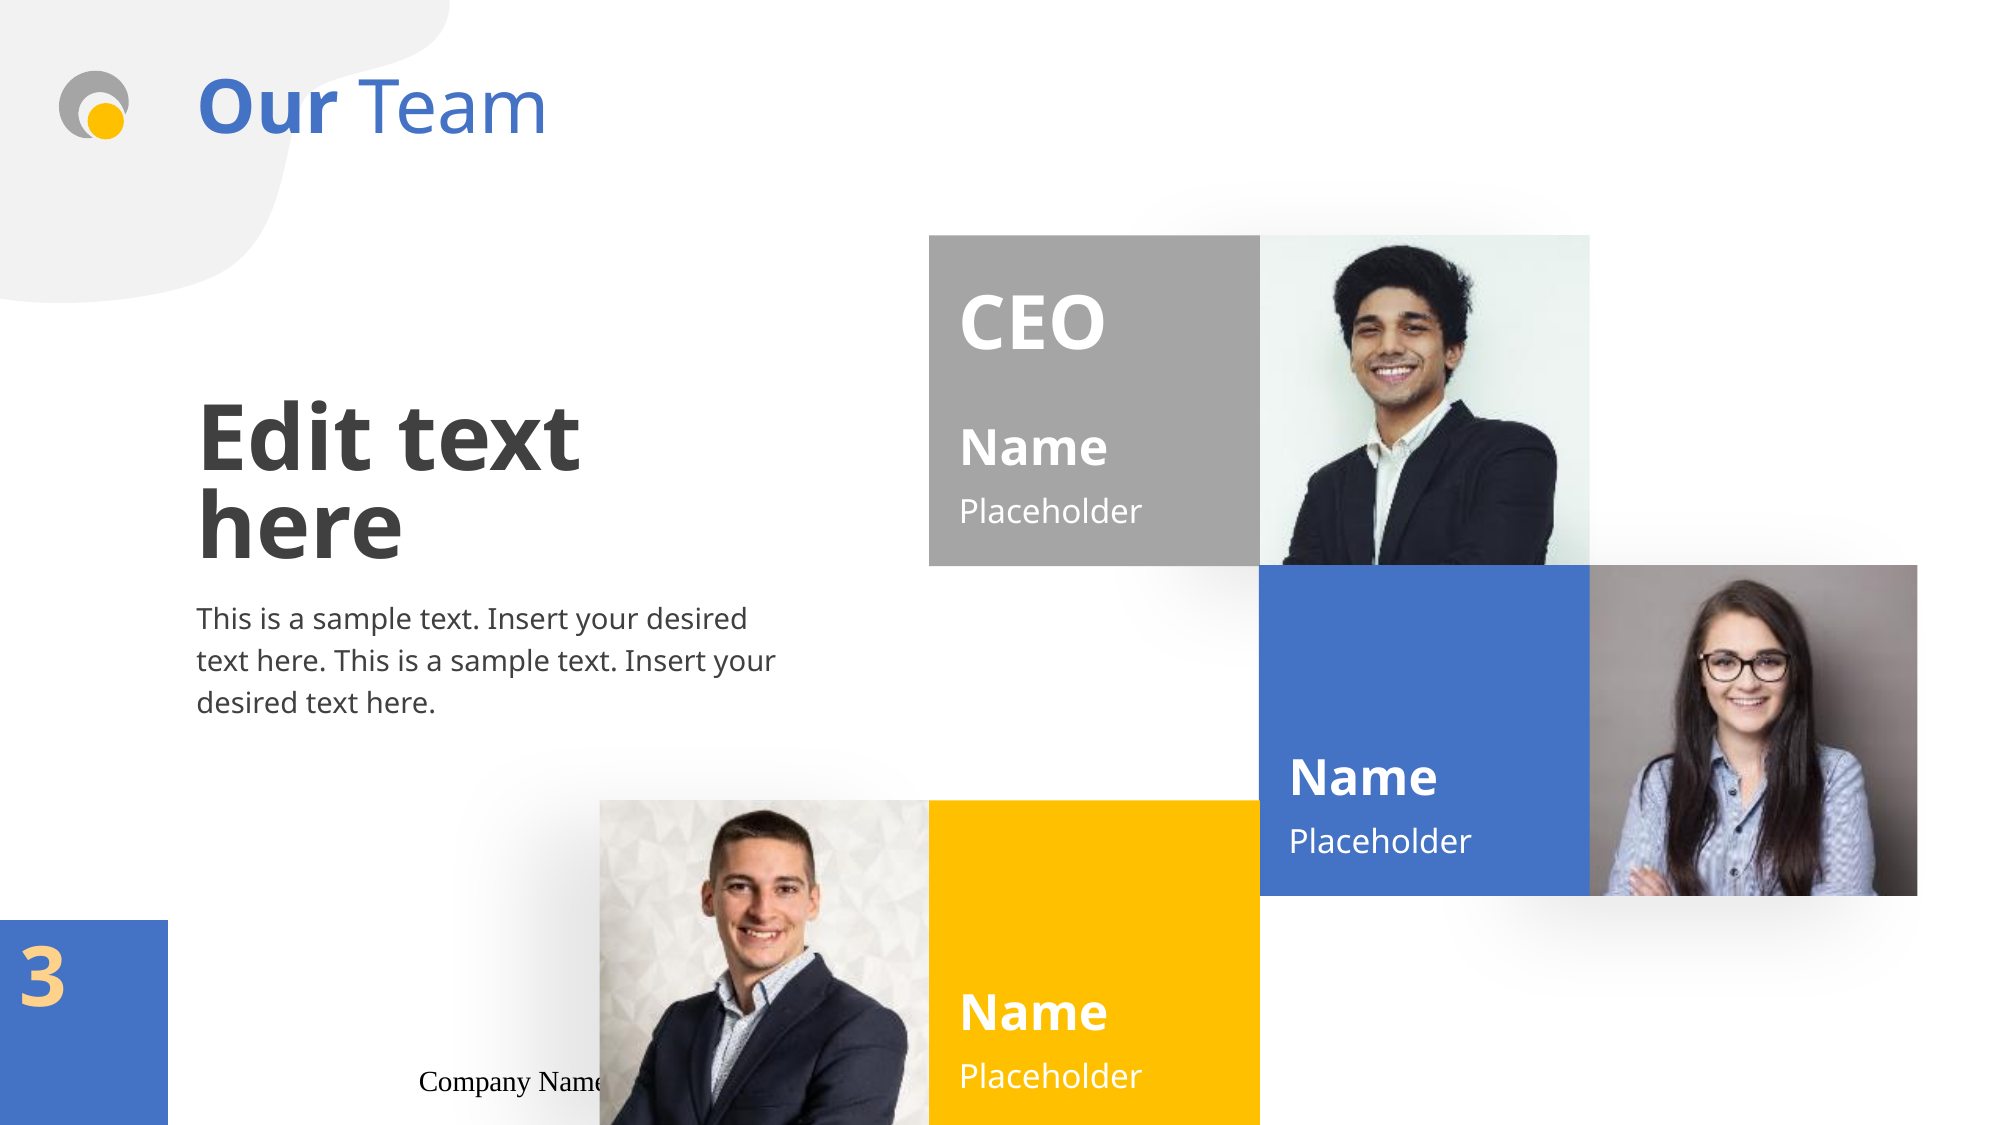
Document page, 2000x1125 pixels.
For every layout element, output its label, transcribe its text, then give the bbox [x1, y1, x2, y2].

text_box This is a sample text. Insert your desired text here. This is a sample text. Insert your desired text here. [196, 593, 788, 720]
text_box [928, 798, 1262, 1125]
footer Company Name [196, 1050, 508, 1110]
picture [1258, 235, 1918, 897]
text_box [958, 980, 1231, 1093]
text_box [927, 233, 1259, 568]
slide_number 3 [19, 920, 168, 1041]
text_box [1257, 574, 1582, 898]
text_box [1288, 745, 1561, 858]
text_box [958, 274, 1231, 528]
text_box Edit text here [196, 392, 788, 584]
picture [599, 799, 931, 1125]
title Our Team [196, 45, 1900, 162]
